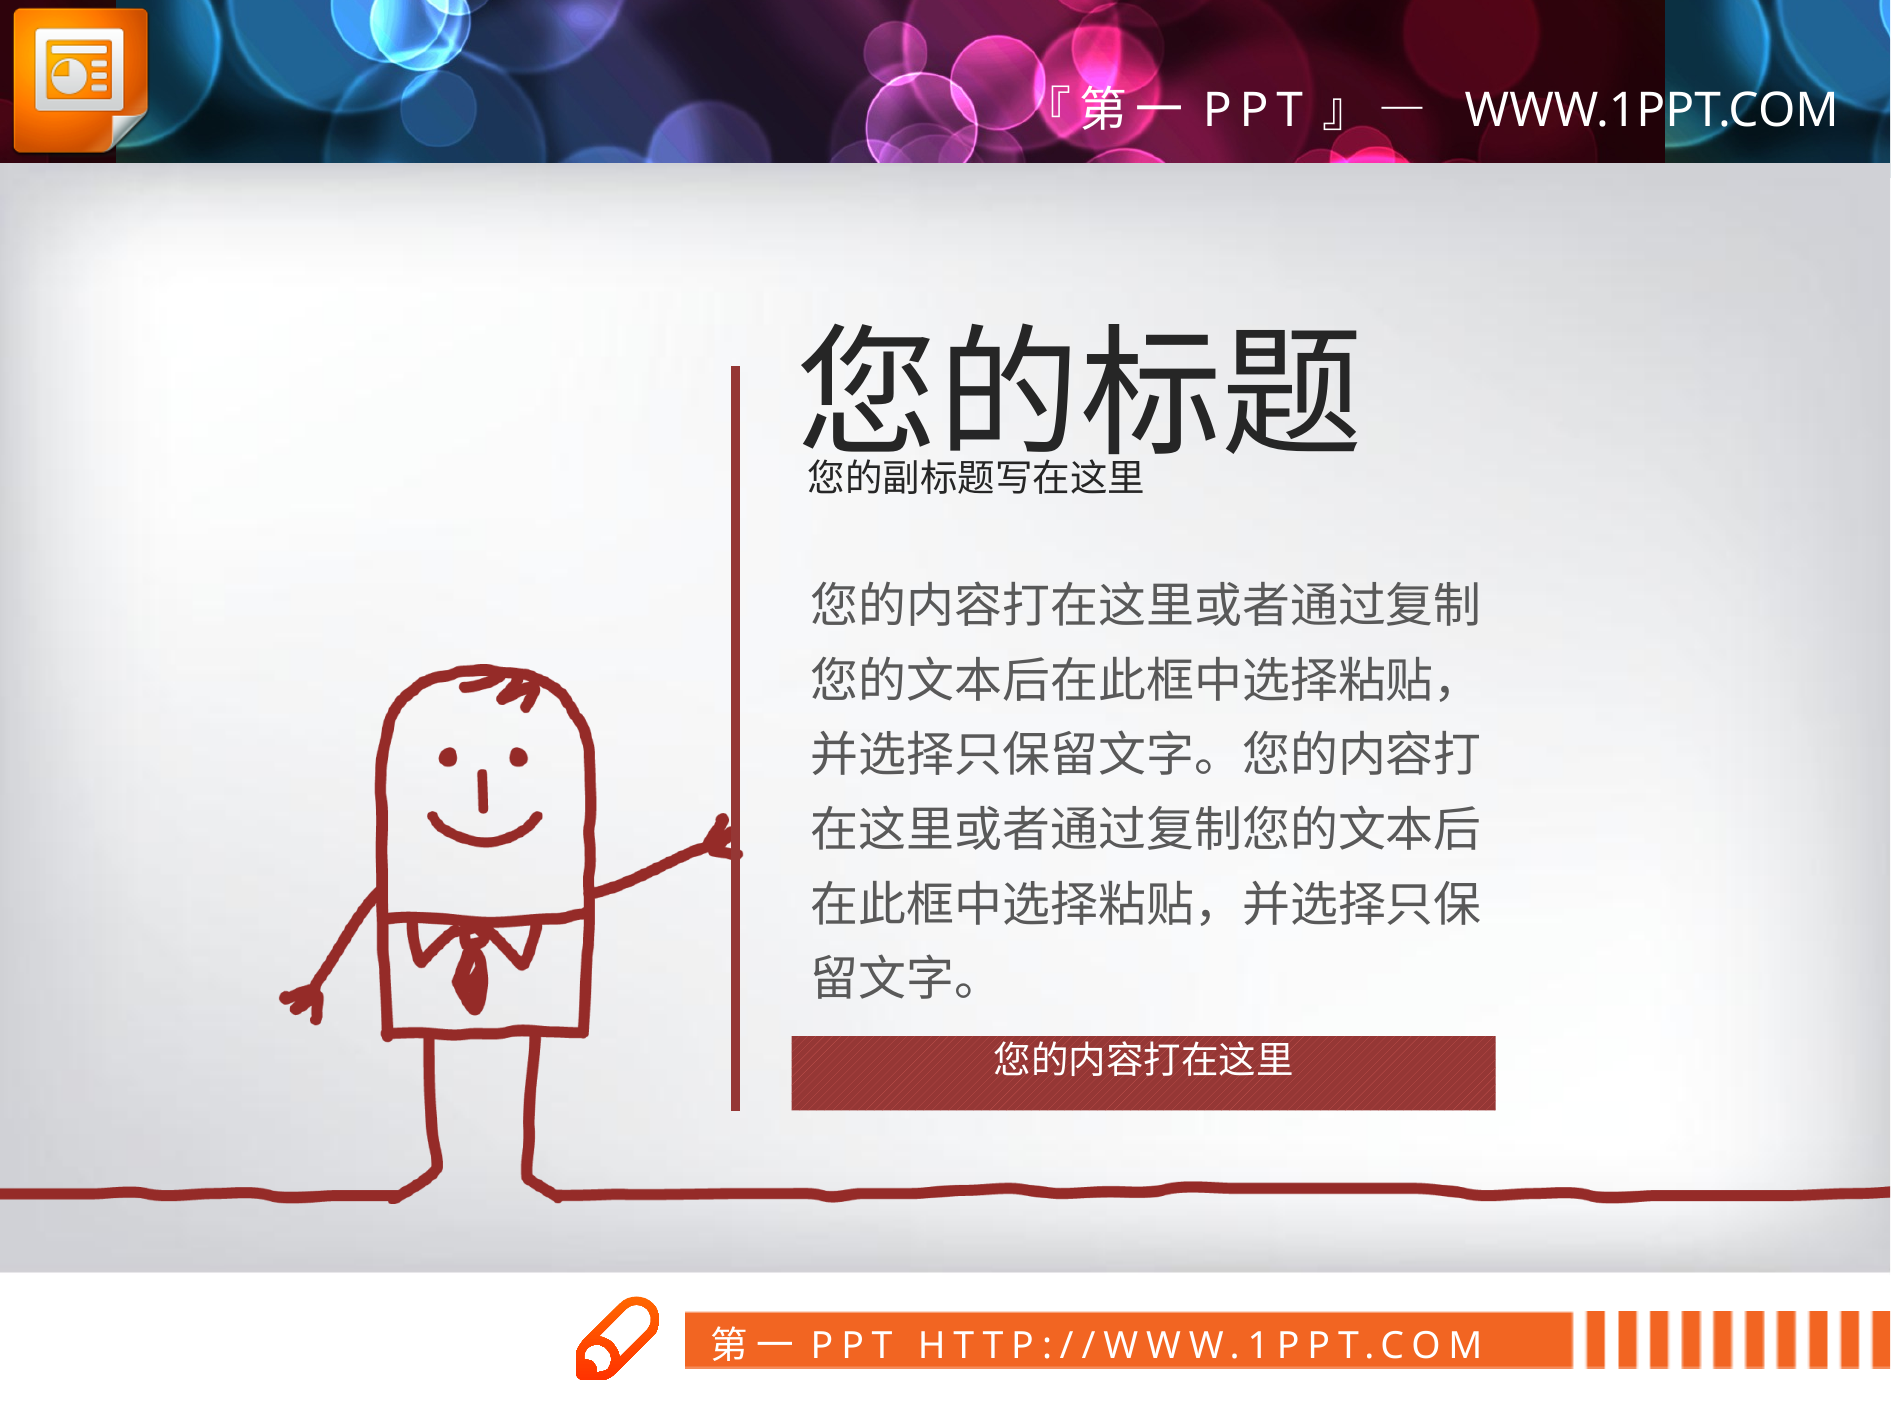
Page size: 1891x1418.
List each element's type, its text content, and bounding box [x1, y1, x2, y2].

text_box 您的内容打在这里或者通过复制您的文本后在此框中选择粘贴，并选择只保留文字。您的内容打在这里或者通过复制您的文本后在此框中选择粘贴，并选择只保留文字。 [791, 547, 1514, 661]
picture [0, 0, 1891, 1275]
text_box 您的副标题写在这里 [788, 444, 1445, 509]
picture [685, 1311, 1891, 1369]
text_box 您的标题 [777, 291, 1537, 481]
